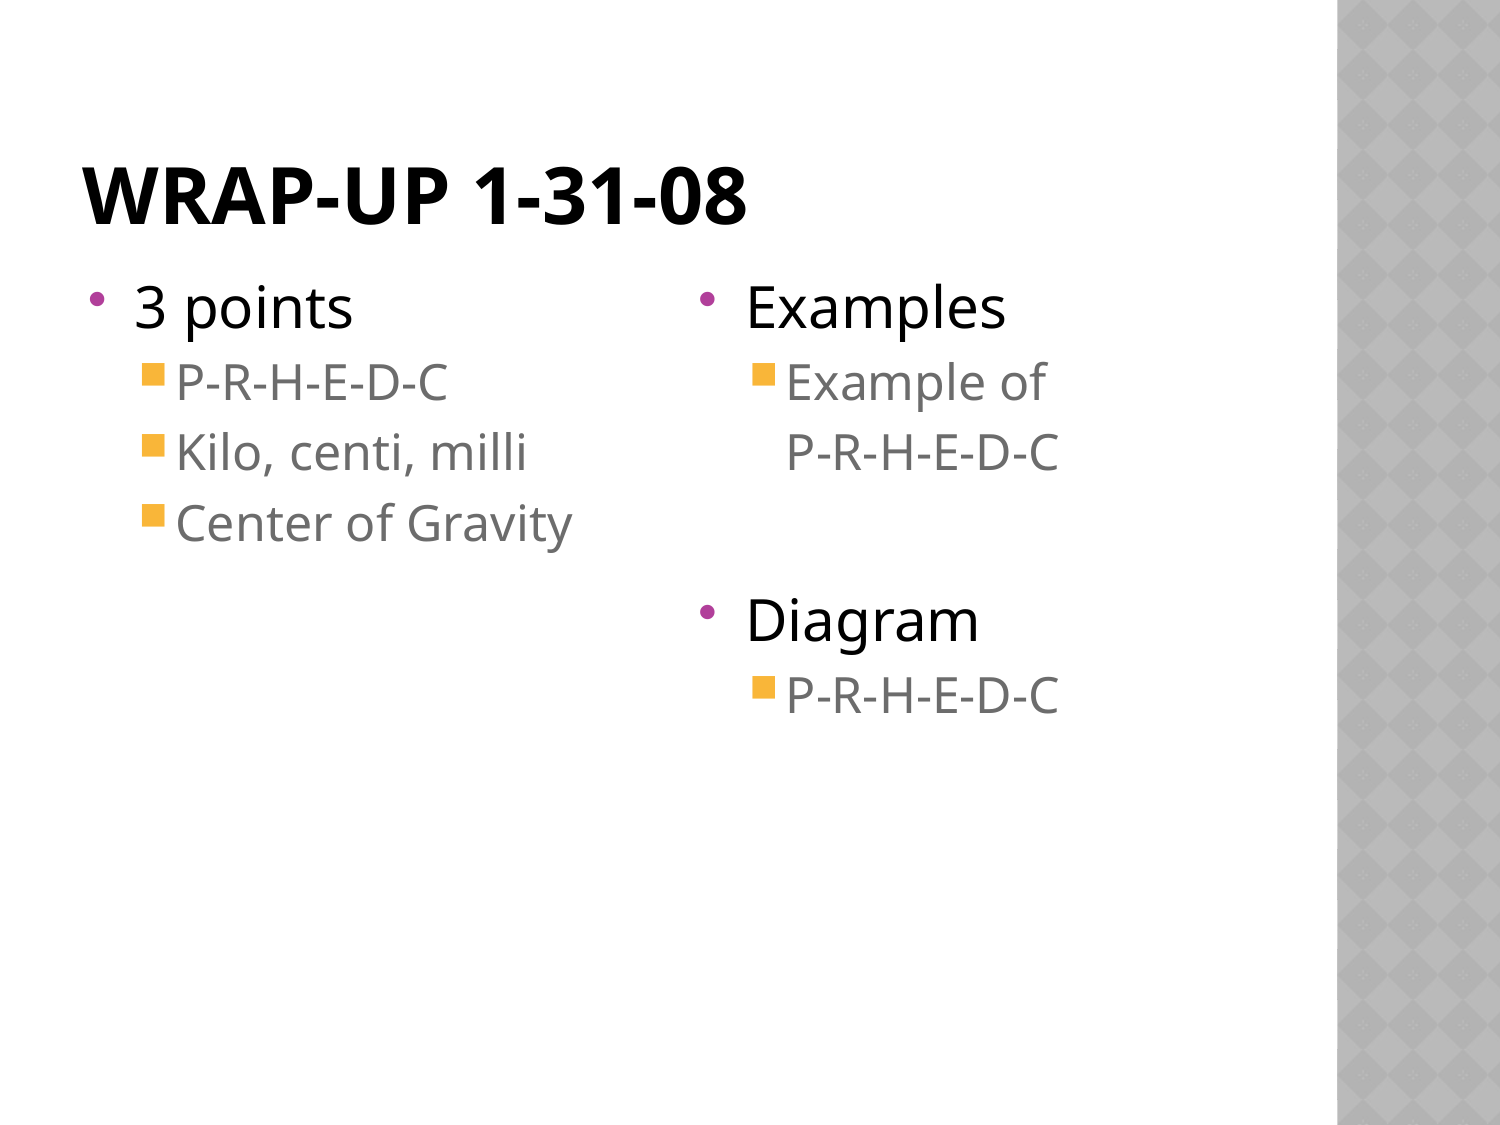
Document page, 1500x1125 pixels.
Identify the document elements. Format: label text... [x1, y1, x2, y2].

list 3 points P-R-H-E-D-C Kilo, centi, milli Center of Gravity [74, 262, 653, 1006]
title Wrap-up 1-31-08 [75, 52, 1263, 240]
list Examples Example of P-R-H-E-D-C Diagram P-R-H-E-D-C [685, 262, 1264, 1006]
